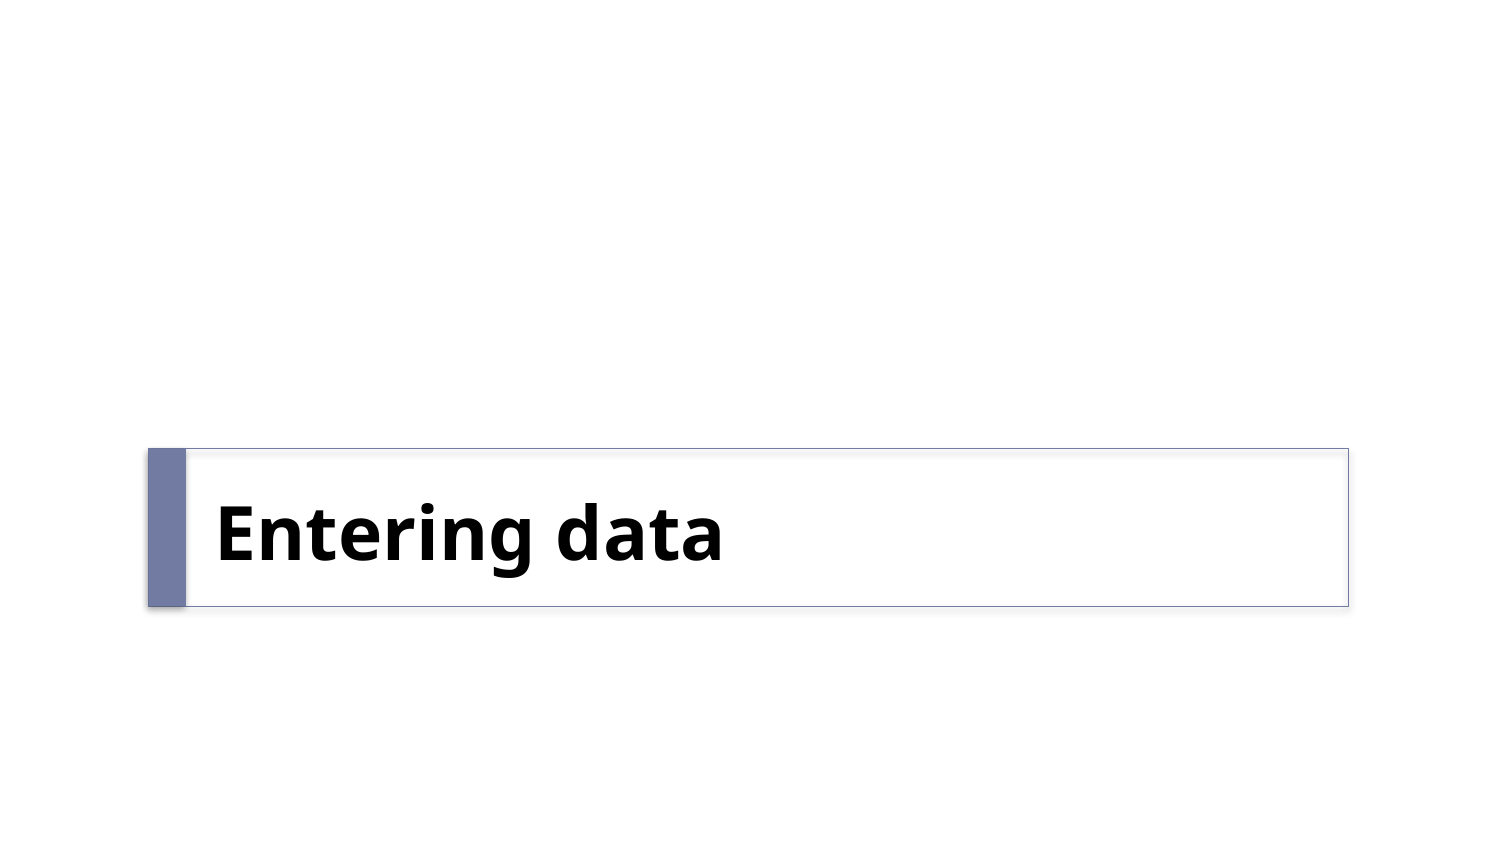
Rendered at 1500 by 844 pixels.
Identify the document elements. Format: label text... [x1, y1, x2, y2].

title Entering data [200, 478, 1320, 600]
